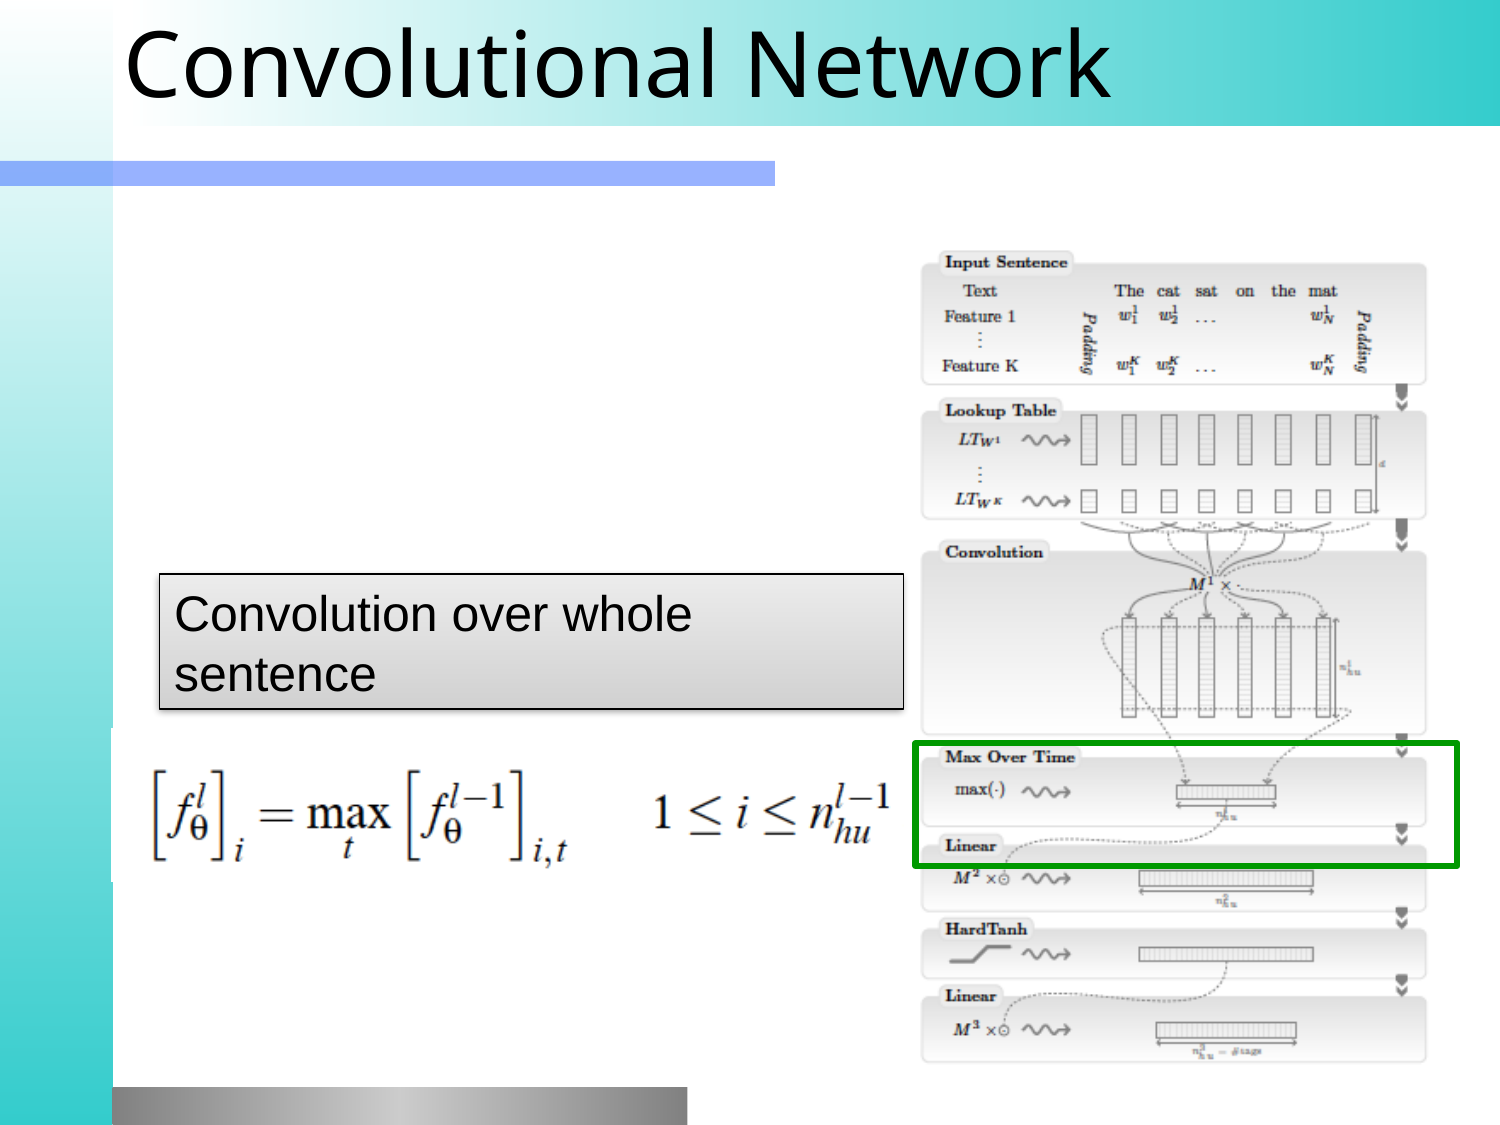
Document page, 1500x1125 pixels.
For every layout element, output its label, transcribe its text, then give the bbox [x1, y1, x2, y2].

text_box Convolution over whole sentence [159, 573, 850, 710]
picture [110, 232, 1500, 1092]
title Convolutional Network [108, 0, 1500, 126]
